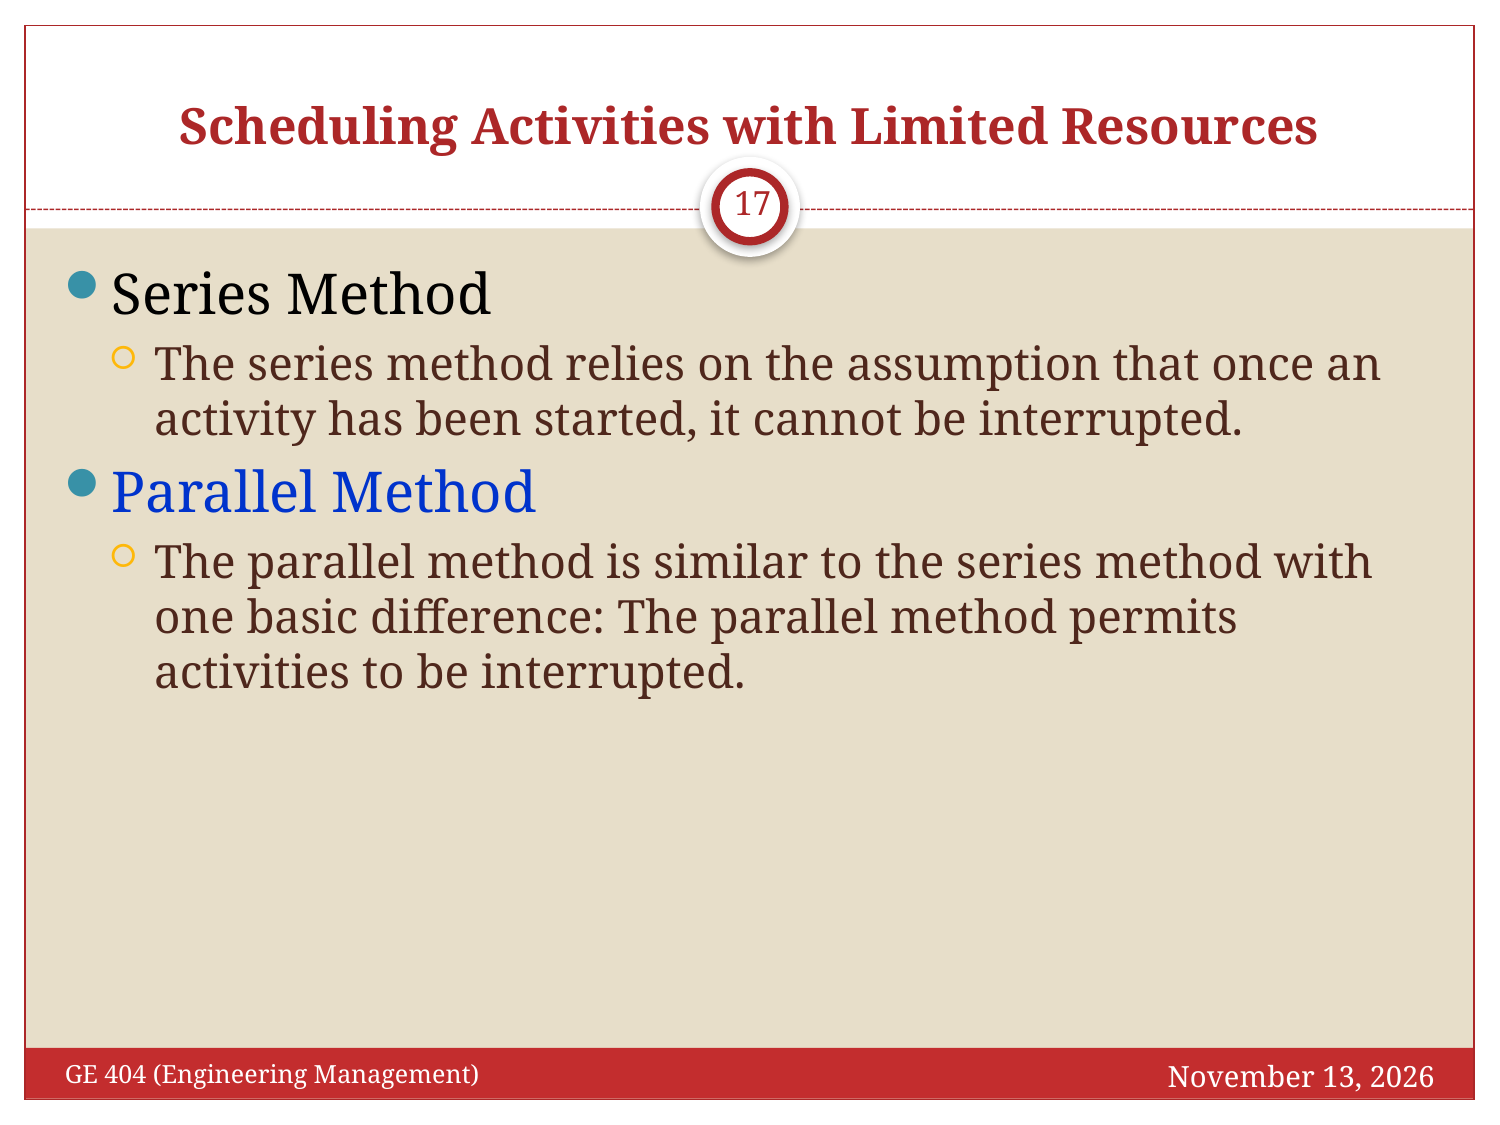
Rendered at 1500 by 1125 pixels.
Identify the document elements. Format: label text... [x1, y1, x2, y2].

title Scheduling Activities with Limited Resources [49, 37, 1450, 162]
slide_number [950, 1050, 1450, 1111]
slide_number 17 [715, 168, 791, 241]
footer GE 404 (Engineering Management) [50, 1051, 638, 1112]
list Series Method The series method relies on the assumption that once an activity has been started, it cannot be interrupted. Parallel Method The parallel method is similar to the series method with one basic difference: The parallel method permits activities to be interrupted. [49, 250, 1445, 1001]
